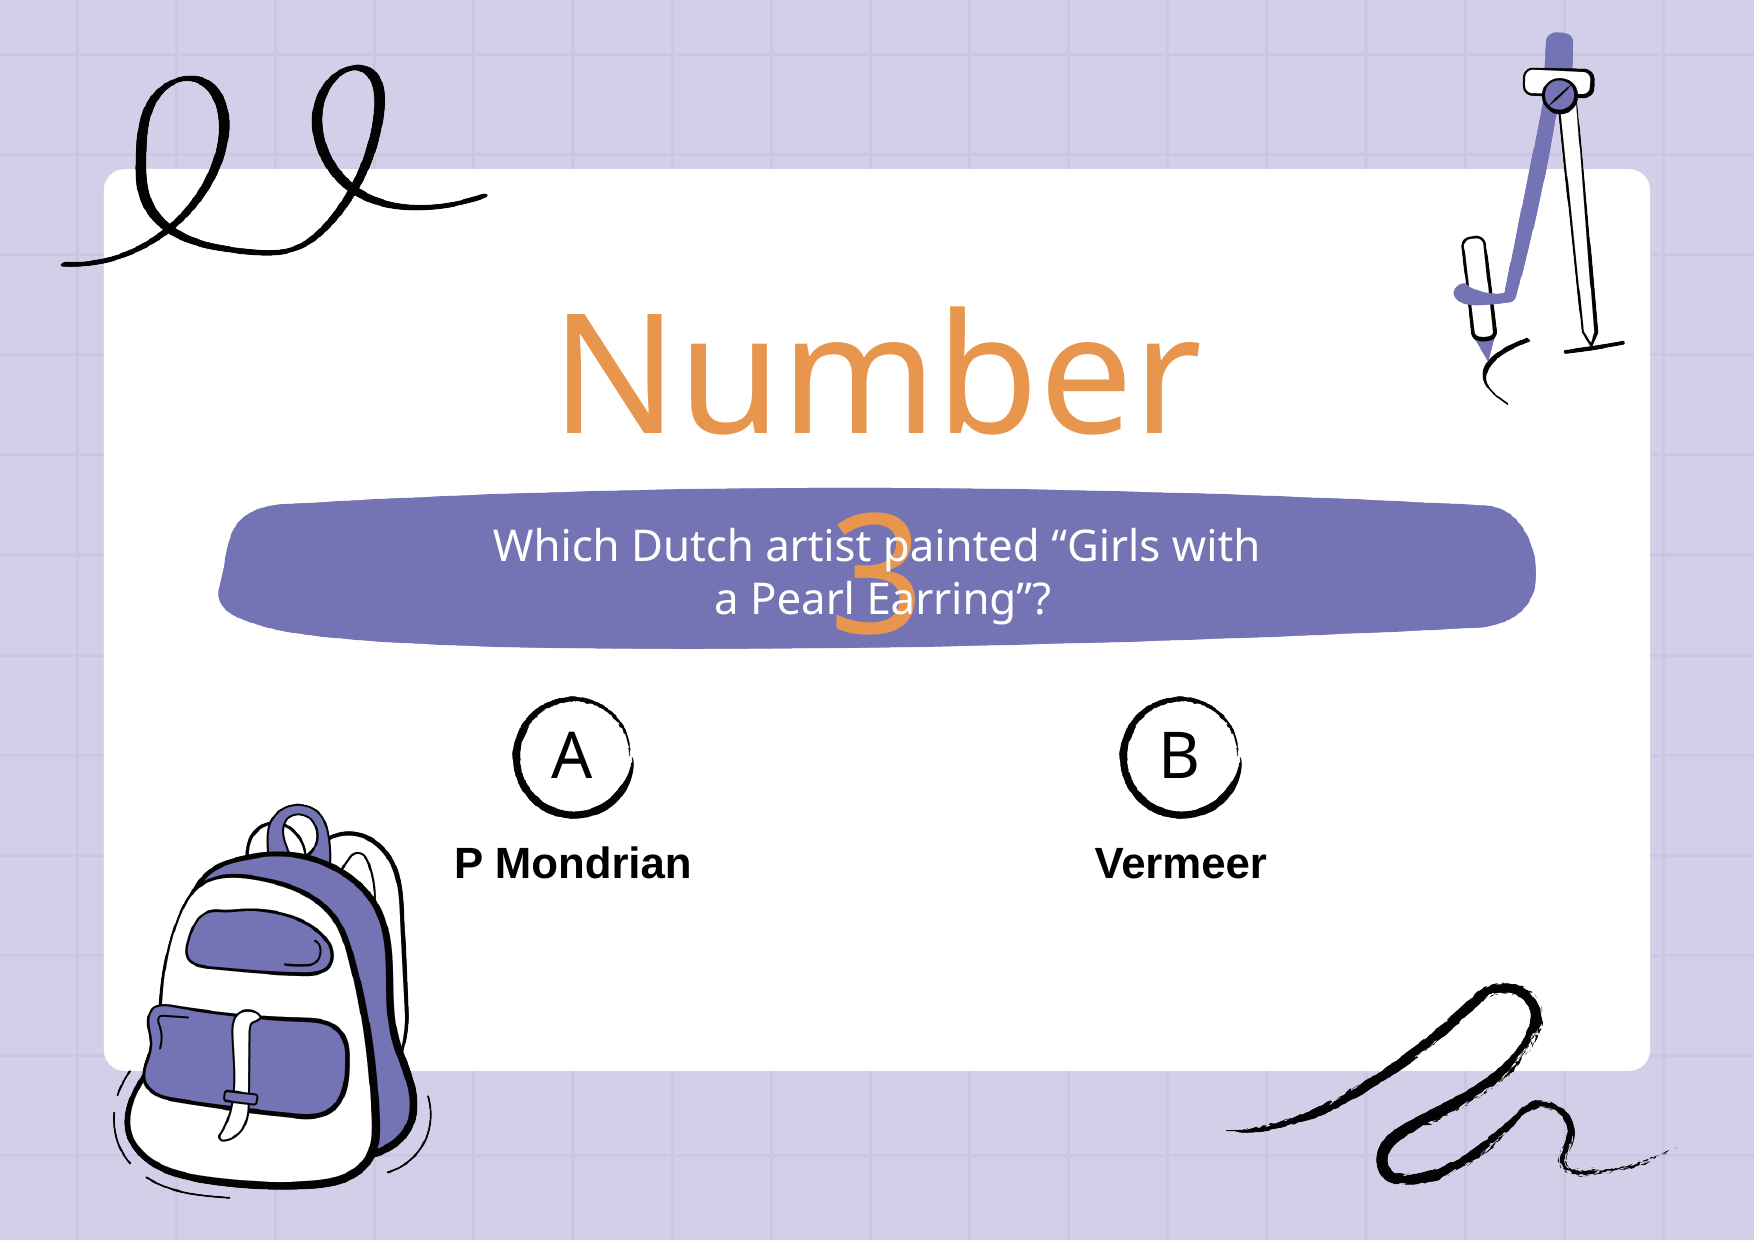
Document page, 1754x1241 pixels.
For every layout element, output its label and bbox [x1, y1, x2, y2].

text_box [0, 0, 1754, 1241]
text_box [59, 31, 1678, 1199]
